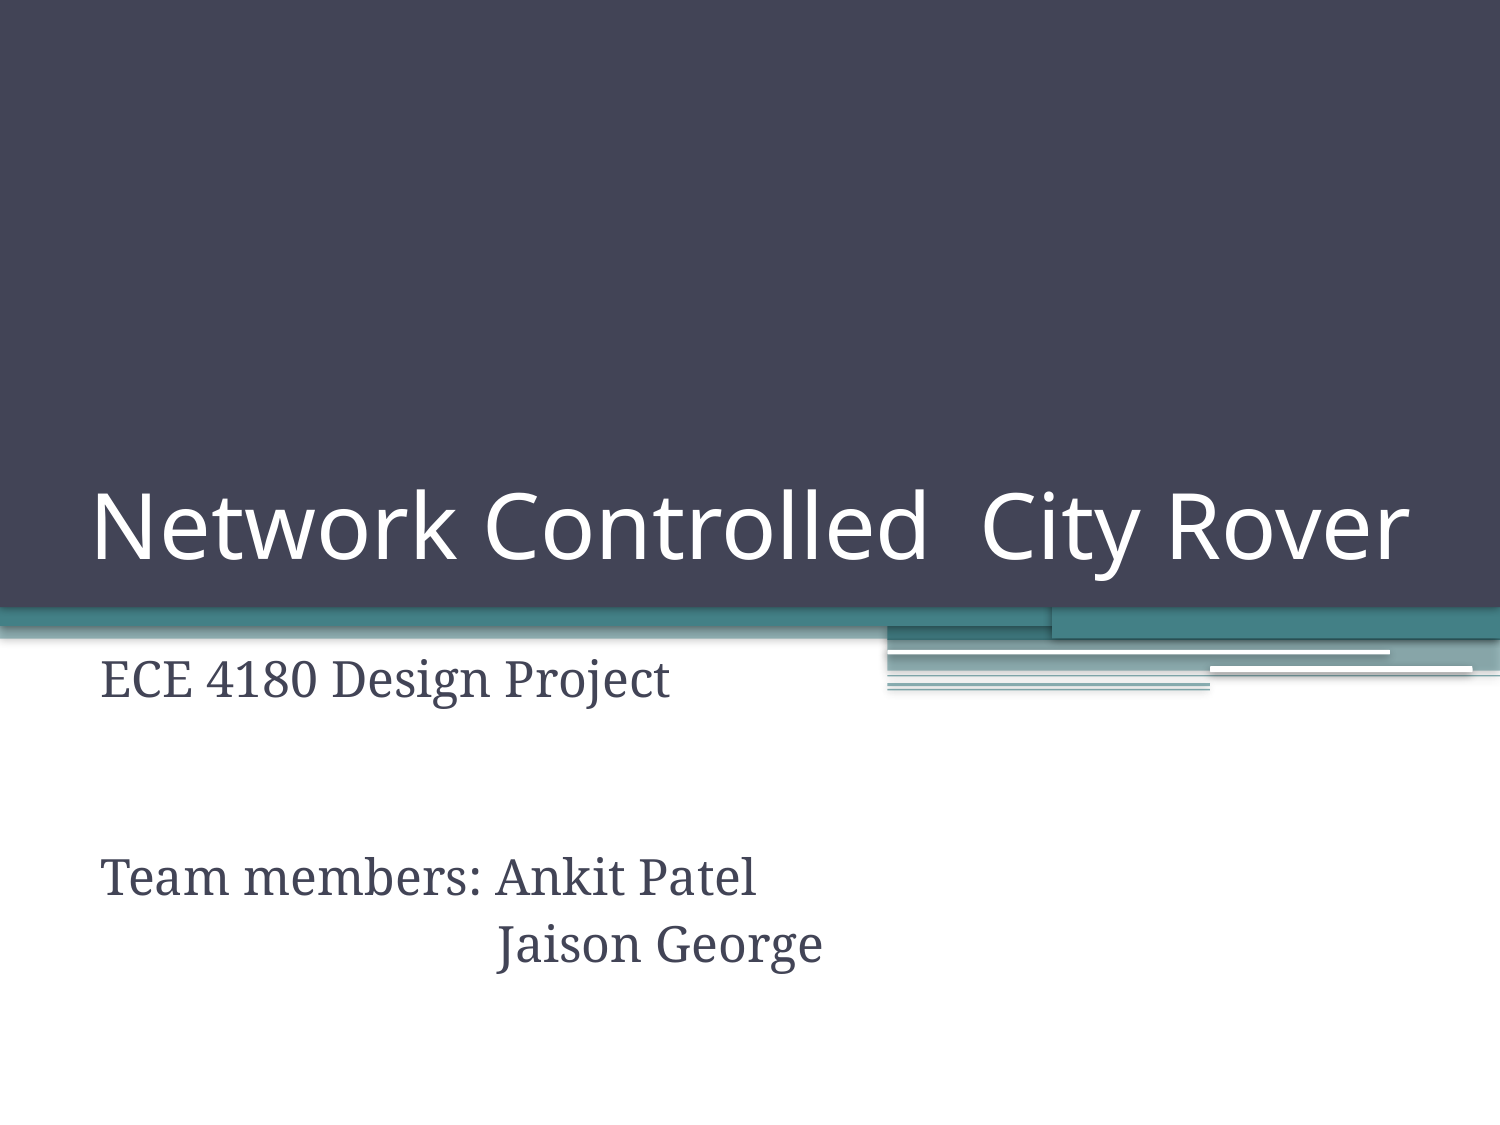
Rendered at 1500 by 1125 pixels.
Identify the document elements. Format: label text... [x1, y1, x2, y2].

subtitle ECE 4180 Design Project Team members: Ankit Patel Jaison George [75, 639, 888, 988]
title Network Controlled City Rover [75, 394, 1463, 636]
